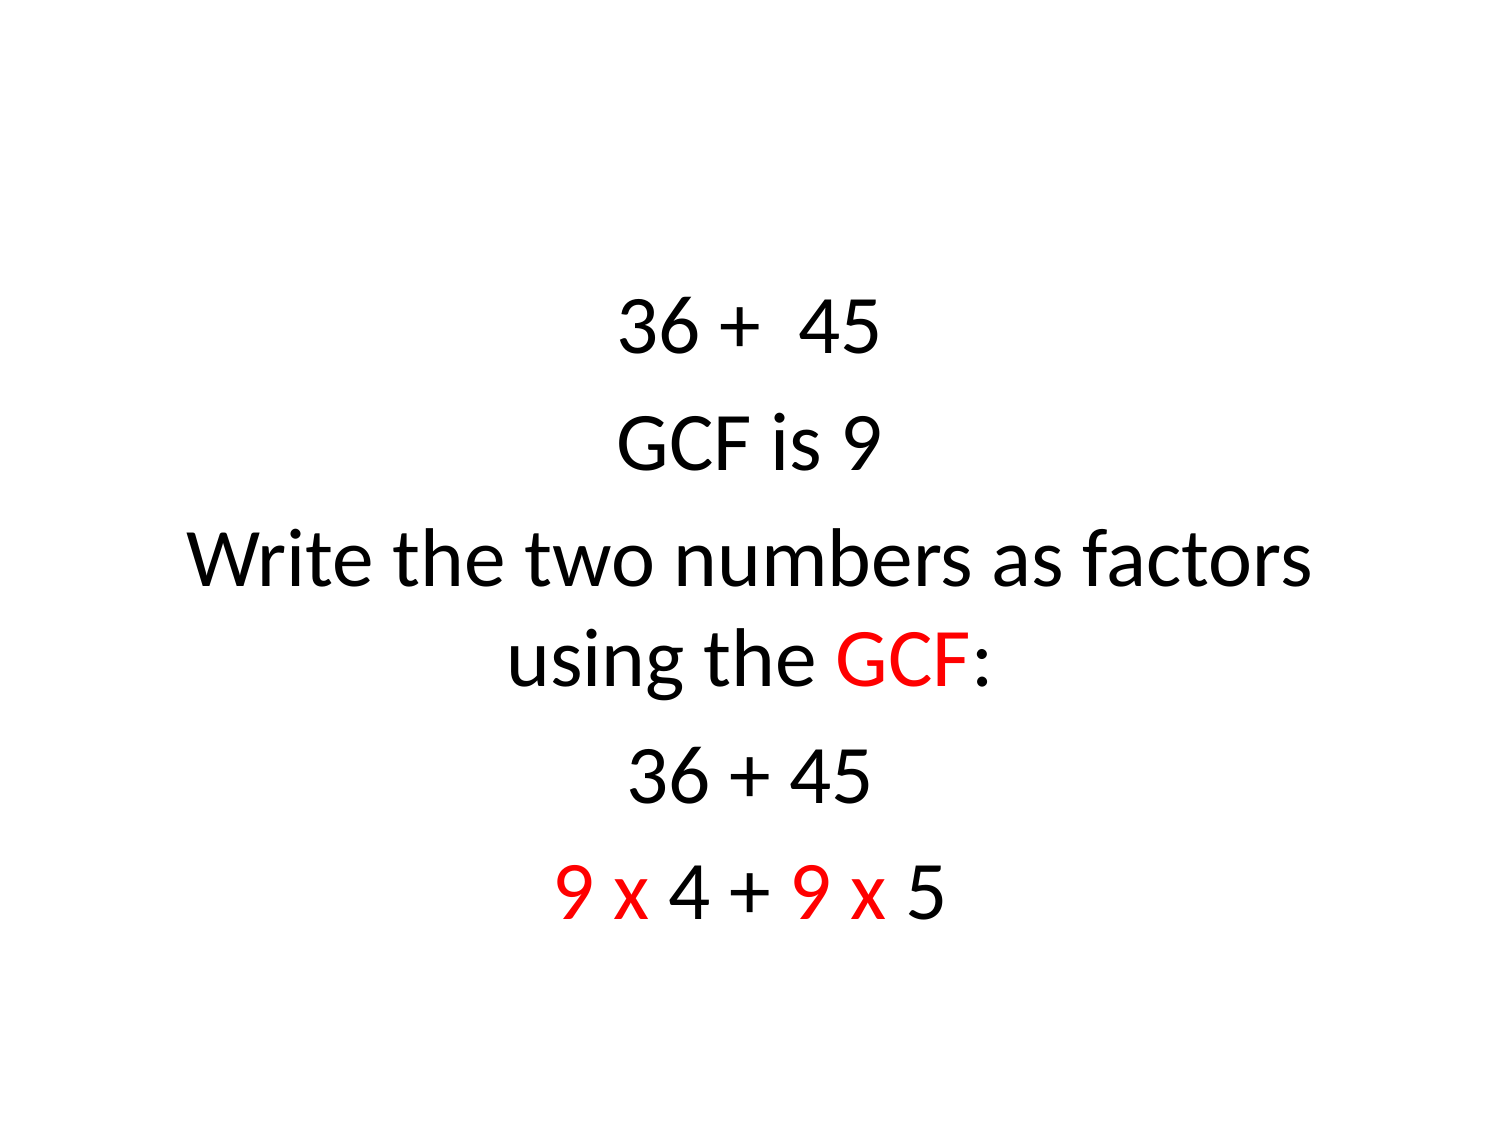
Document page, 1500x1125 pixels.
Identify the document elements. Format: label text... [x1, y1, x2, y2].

list 36 + 45 GCF is 9 Write the two numbers as factors using the GCF: 36 + 45 9 x 4 + 9 x 5 [74, 262, 1426, 1006]
